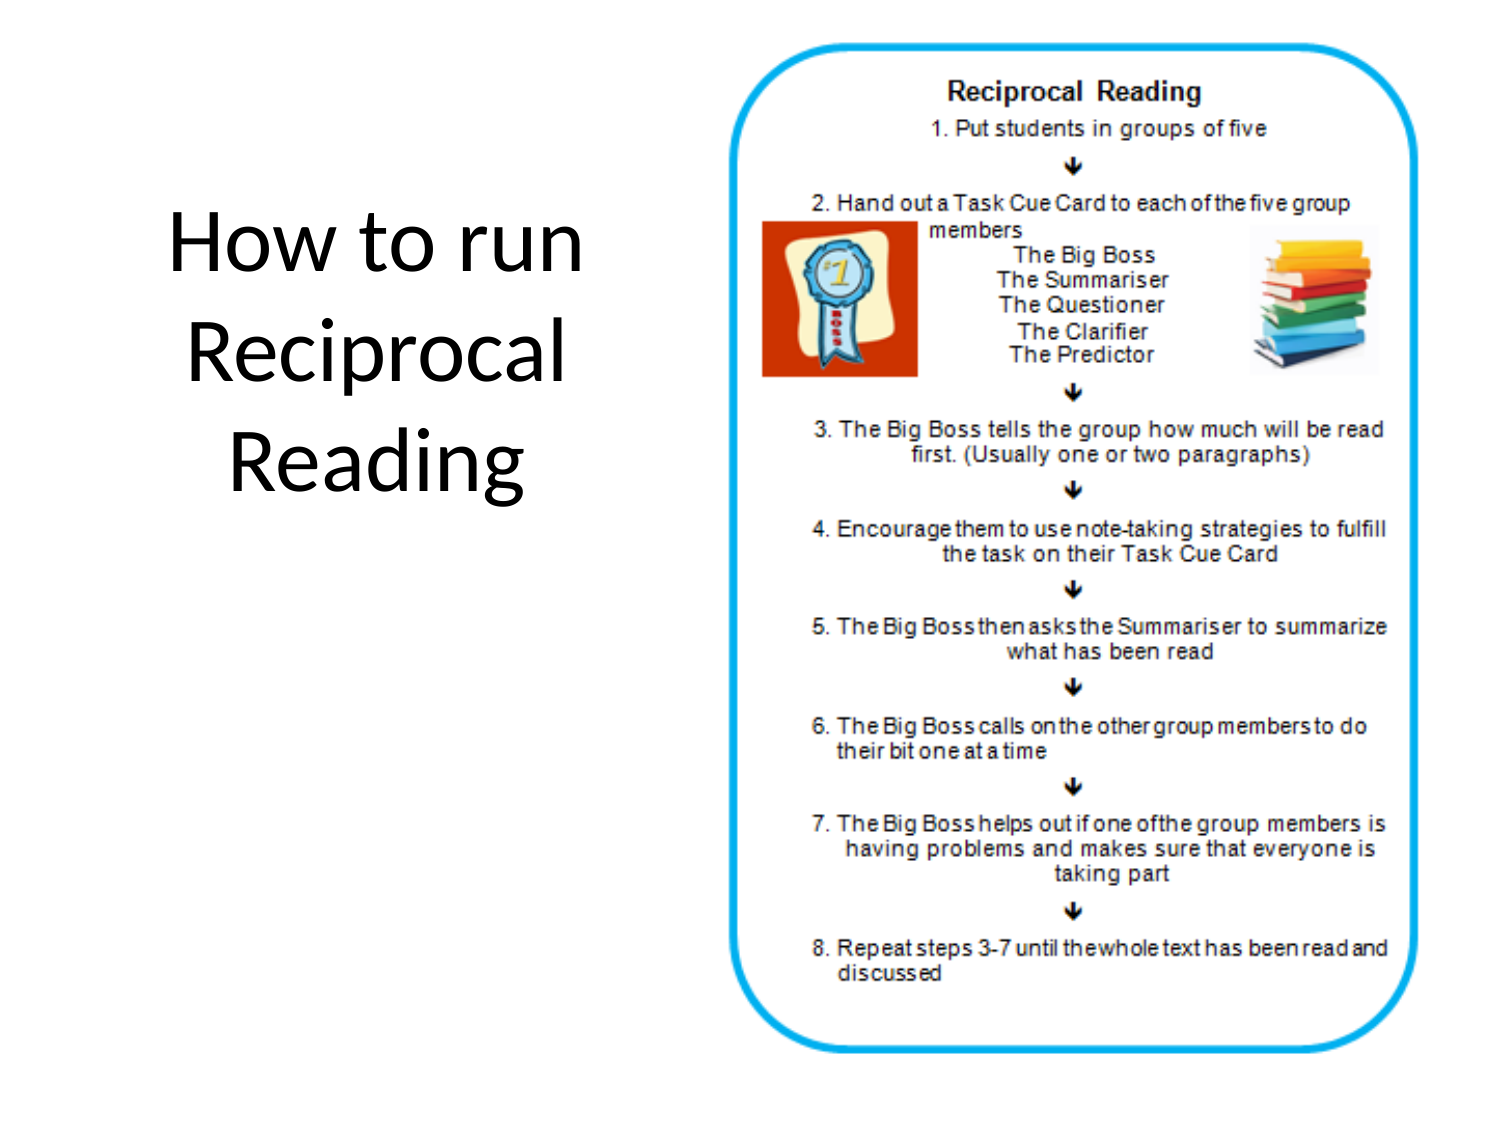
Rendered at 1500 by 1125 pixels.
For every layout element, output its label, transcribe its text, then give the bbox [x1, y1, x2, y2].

title How to run Reciprocal Reading [75, 45, 680, 646]
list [714, 30, 1430, 1069]
